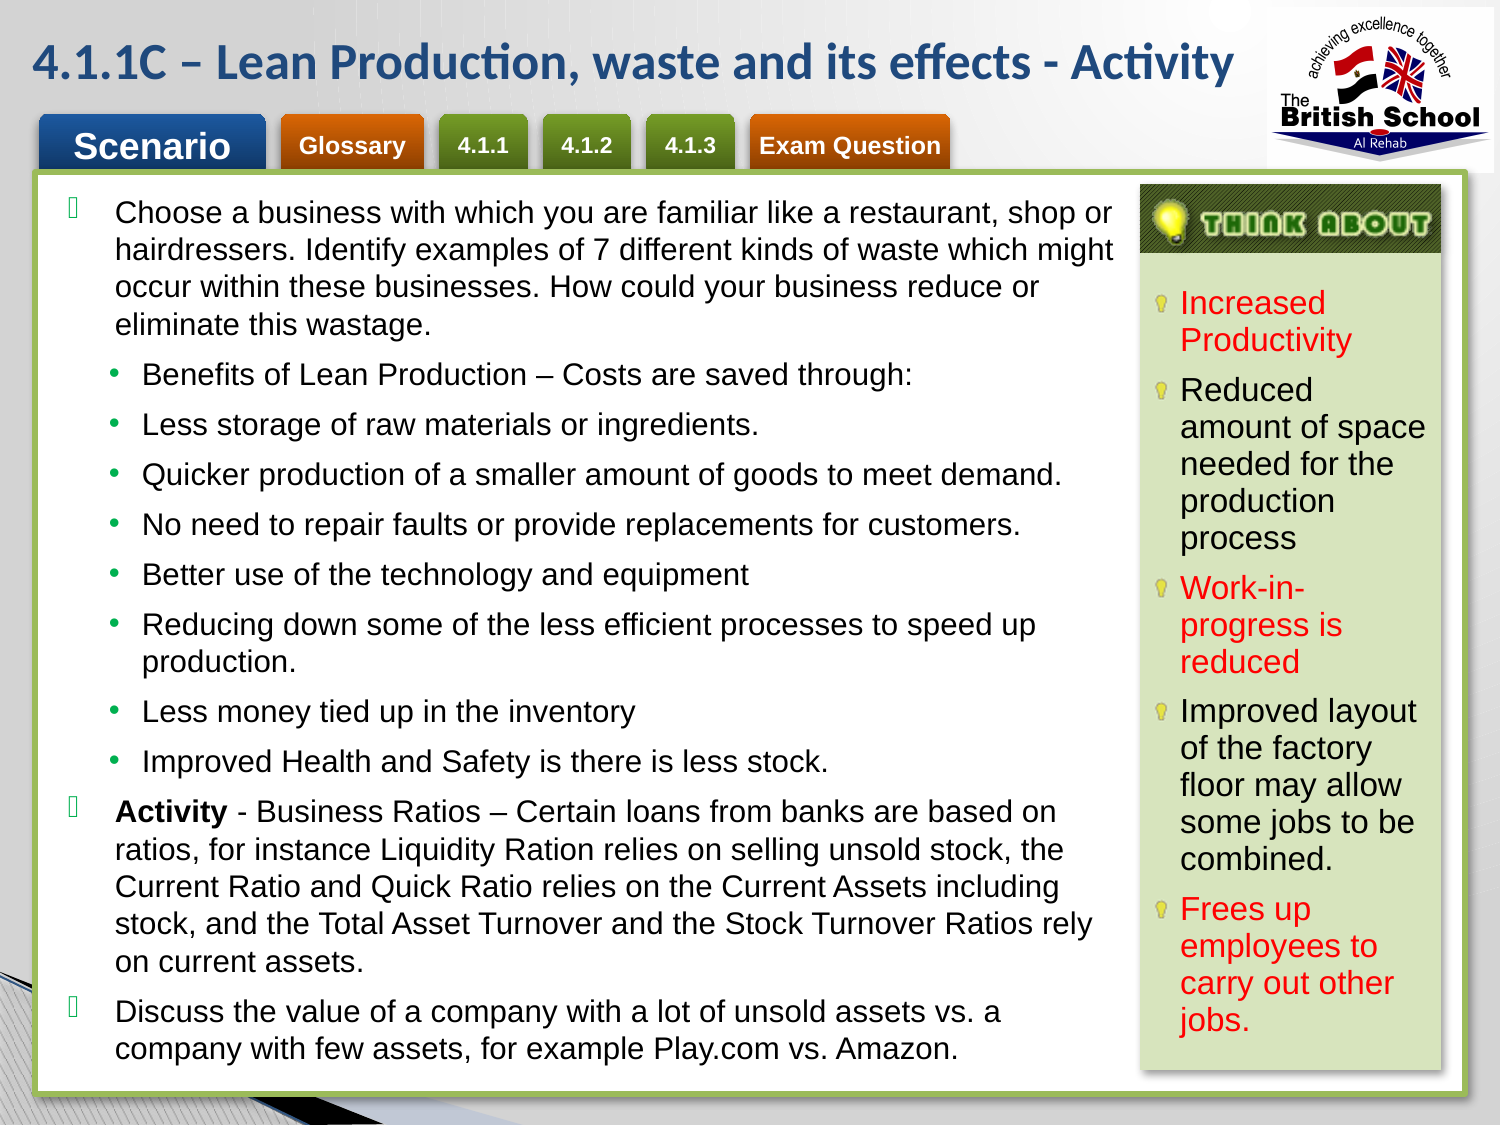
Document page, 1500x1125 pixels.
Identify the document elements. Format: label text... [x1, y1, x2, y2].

picture [1267, 7, 1495, 173]
title 4.1.1C – Lean Production, waste and its effects - Activity [17, 7, 1294, 110]
picture [1151, 291, 1171, 315]
picture [1151, 575, 1171, 600]
picture [1151, 378, 1171, 402]
table_cell Increased Productivity Reduced amount of space needed for the production process Work-in-progress is reduced Improved layout of the factory floor may allow some jobs to be combined. Frees up employees to carry out other jobs. [1140, 253, 1441, 1070]
picture [1151, 897, 1171, 921]
text_box Choose a business with which you are familiar like a restaurant, shop or hairdressers. Identify examples of 7 different kinds of waste which might occur within these businesses. How could your business reduce or eliminate this wastage. Benefits of Lean Production – Costs are saved through: Less storage of raw materials or ingredients. Quicker production of a smaller amount of goods to meet demand. No need to repair faults or provide replacements for customers. Better use of the technology and equipment Reducing down some of the less efficient processes to speed up production. Less money tied up in the inventory Improved Health and Safety is there is less stock. Activity - Business Ratios – Certain loans from banks are based on ratios, for instance Liquidity Ration relies on selling unsold stock, the Current Ratio and Quick Ratio relies on the Current Assets including stock, and the Total Asset Turnover and the Stock Turnover Ratios rely on current assets. Discuss the value of a company with a lot of unsold assets vs. a company with few assets, for example Play.com vs. Amazon. [53, 184, 1134, 1074]
picture [1151, 699, 1171, 723]
table_header [1140, 184, 1441, 253]
picture [1151, 195, 1436, 252]
picture [281, 1114, 303, 1125]
